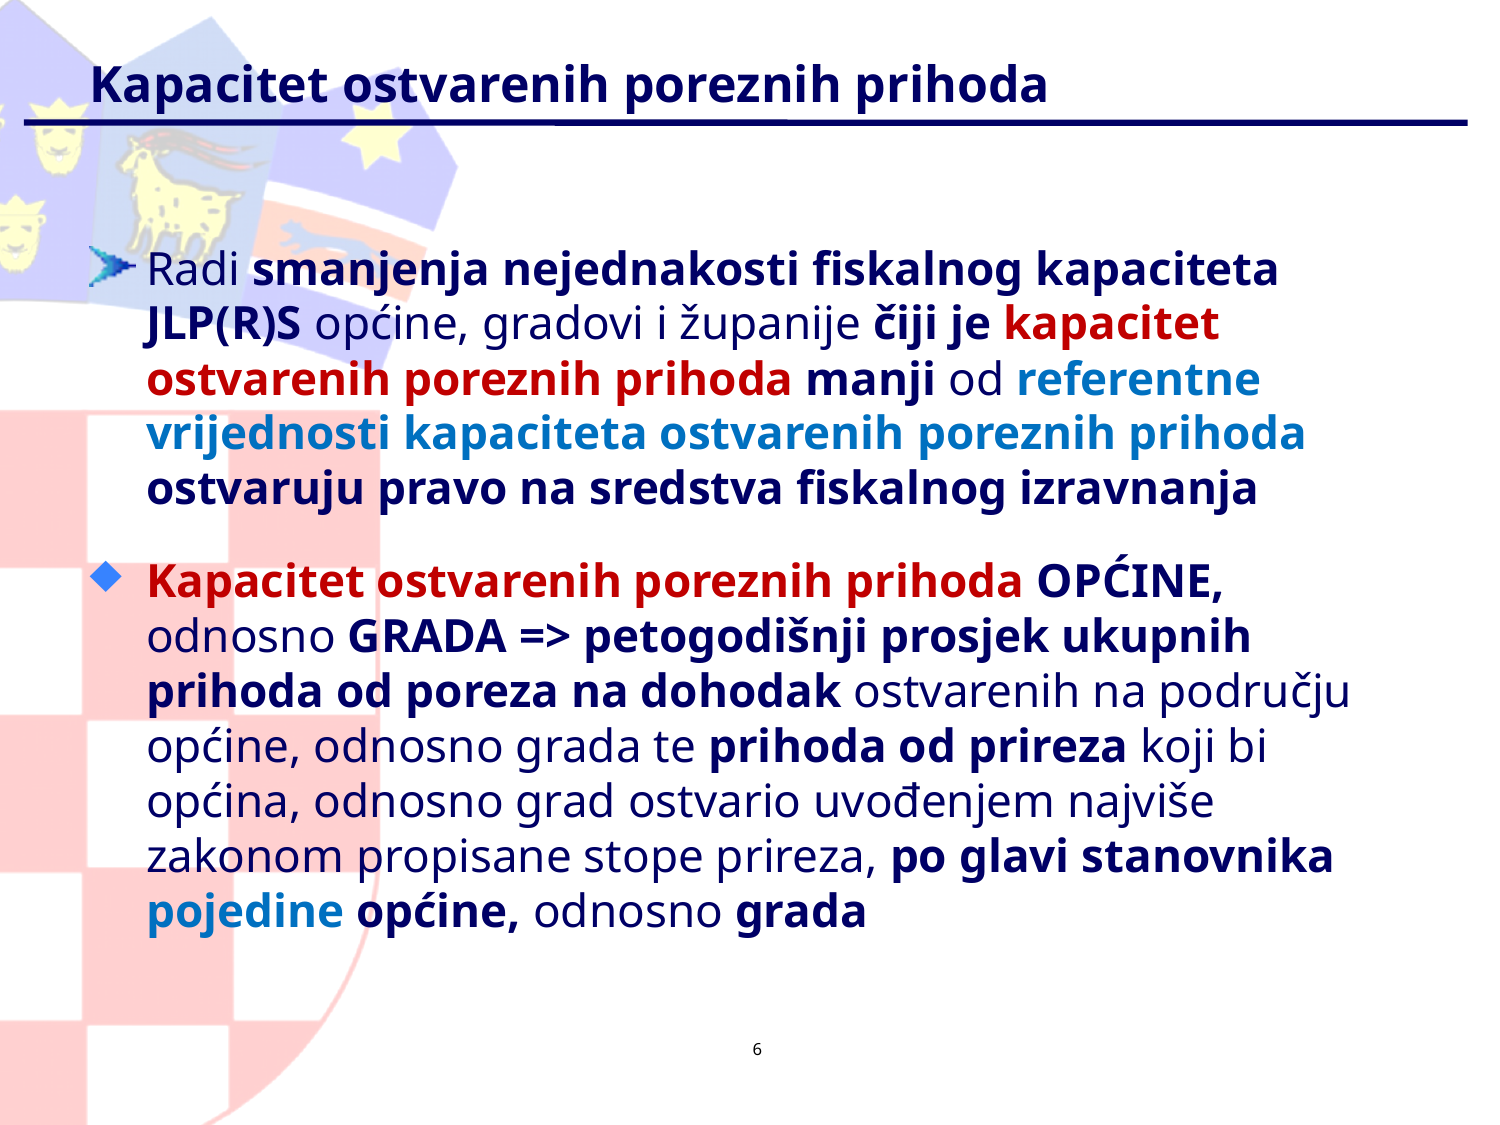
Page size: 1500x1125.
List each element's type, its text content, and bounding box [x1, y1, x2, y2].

slide_number 6 [741, 1041, 763, 1062]
title Kapacitet ostvarenih poreznih prihoda [75, 45, 1425, 126]
picture [89, 246, 136, 287]
list Radi smanjenja nejednakosti fiskalnog kapaciteta JLP(R)S općine, gradovi i županije čiji je kapacitet ostvarenih poreznih prihoda manji od referentne vrijednosti kapaciteta ostvarenih poreznih prihoda ostvaruju pravo na sredstva fiskalnog izravnanja Kapacitet ostvarenih poreznih prihoda OPĆINE, odnosno GRADA => petogodišnji prosjek ukupnih prihoda od poreza na dohodak ostvarenih na području općine, odnosno grada te prihoda od prireza koji bi općina, odnosno grad ostvario uvođenjem najviše zakonom propisane stope prireza, po glavi stanovnika pojedine općine, odnosno grada [75, 231, 1412, 1083]
